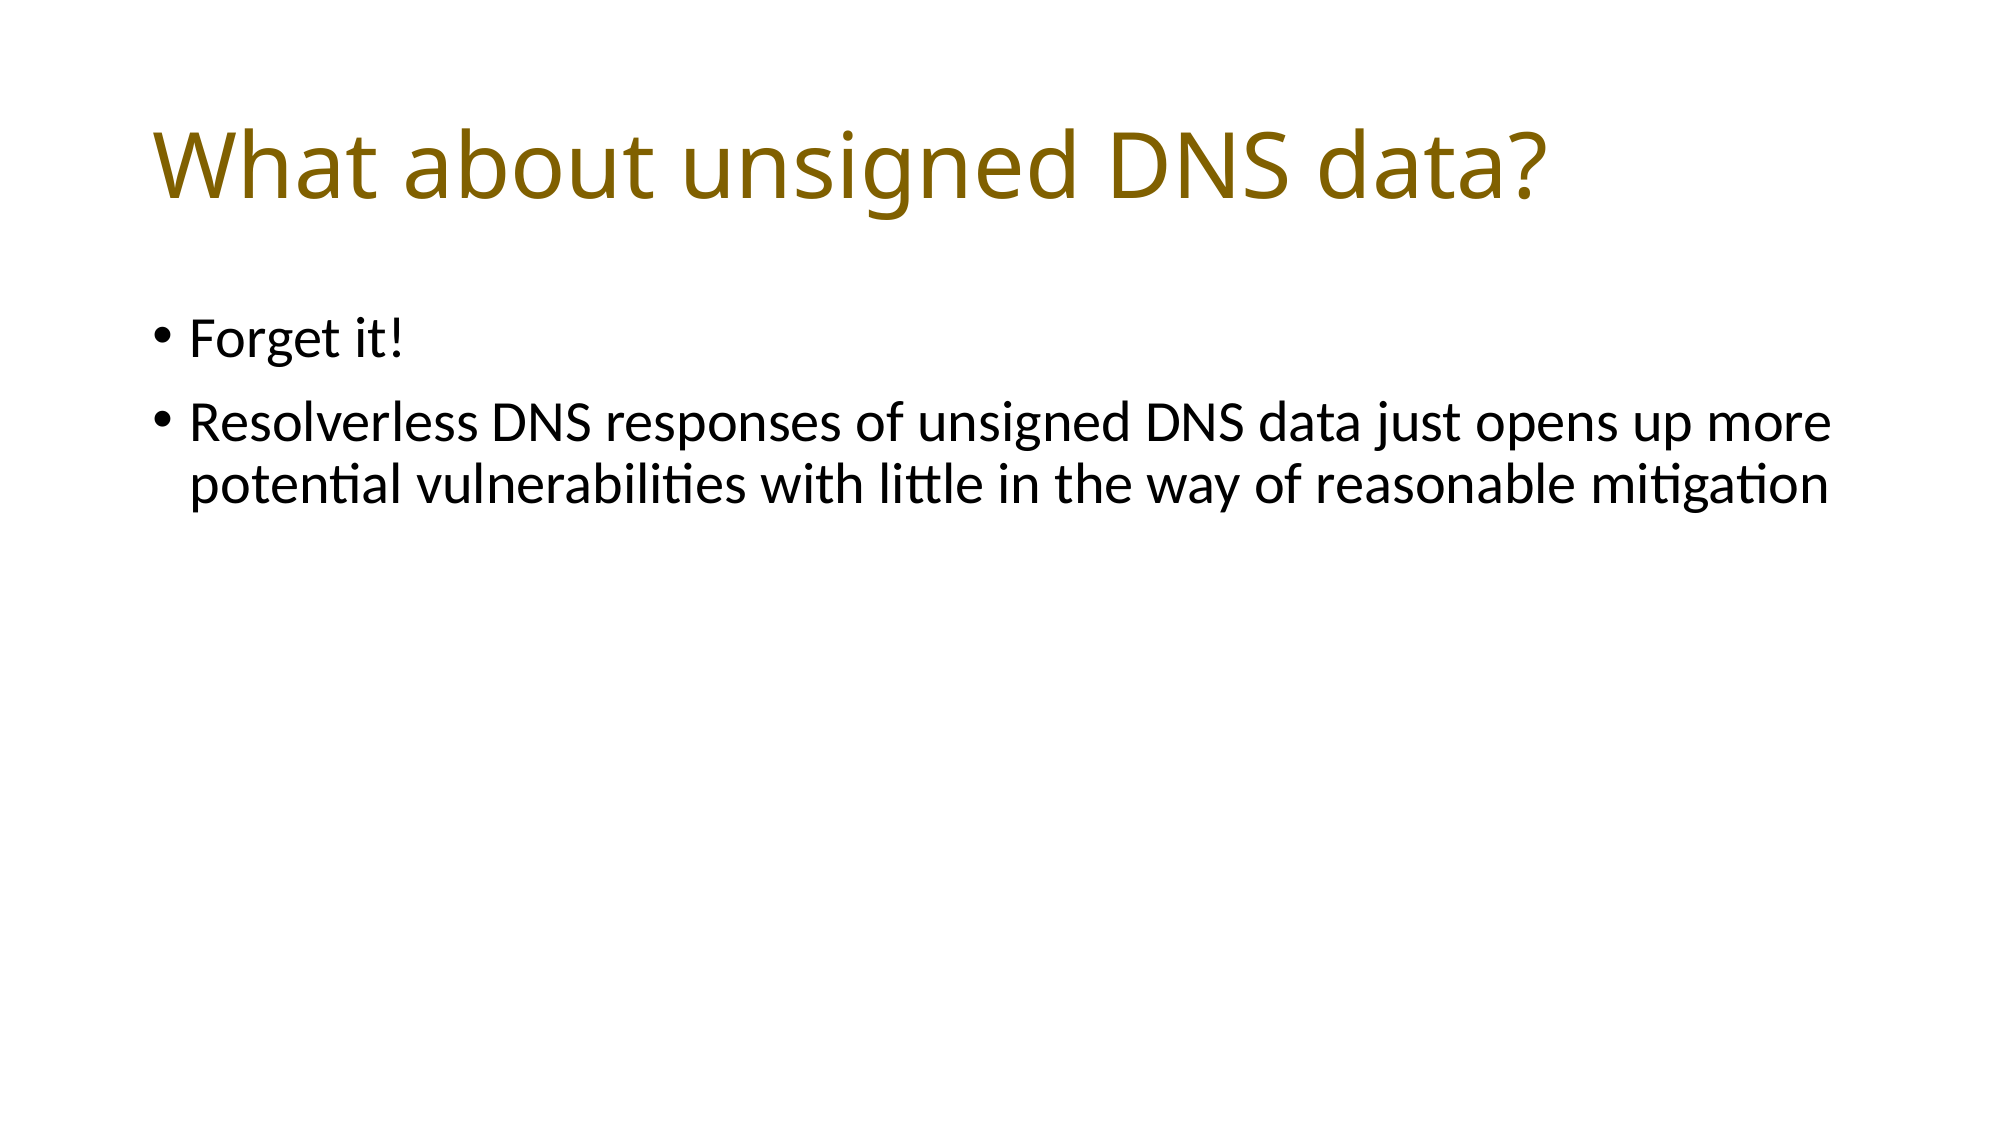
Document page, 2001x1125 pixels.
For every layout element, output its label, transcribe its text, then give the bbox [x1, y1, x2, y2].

title What about unsigned DNS data? [137, 59, 1863, 278]
list Forget it! Resolverless DNS responses of unsigned DNS data just opens up more potential vulnerabilities with little in the way of reasonable mitigation [137, 299, 1863, 1014]
